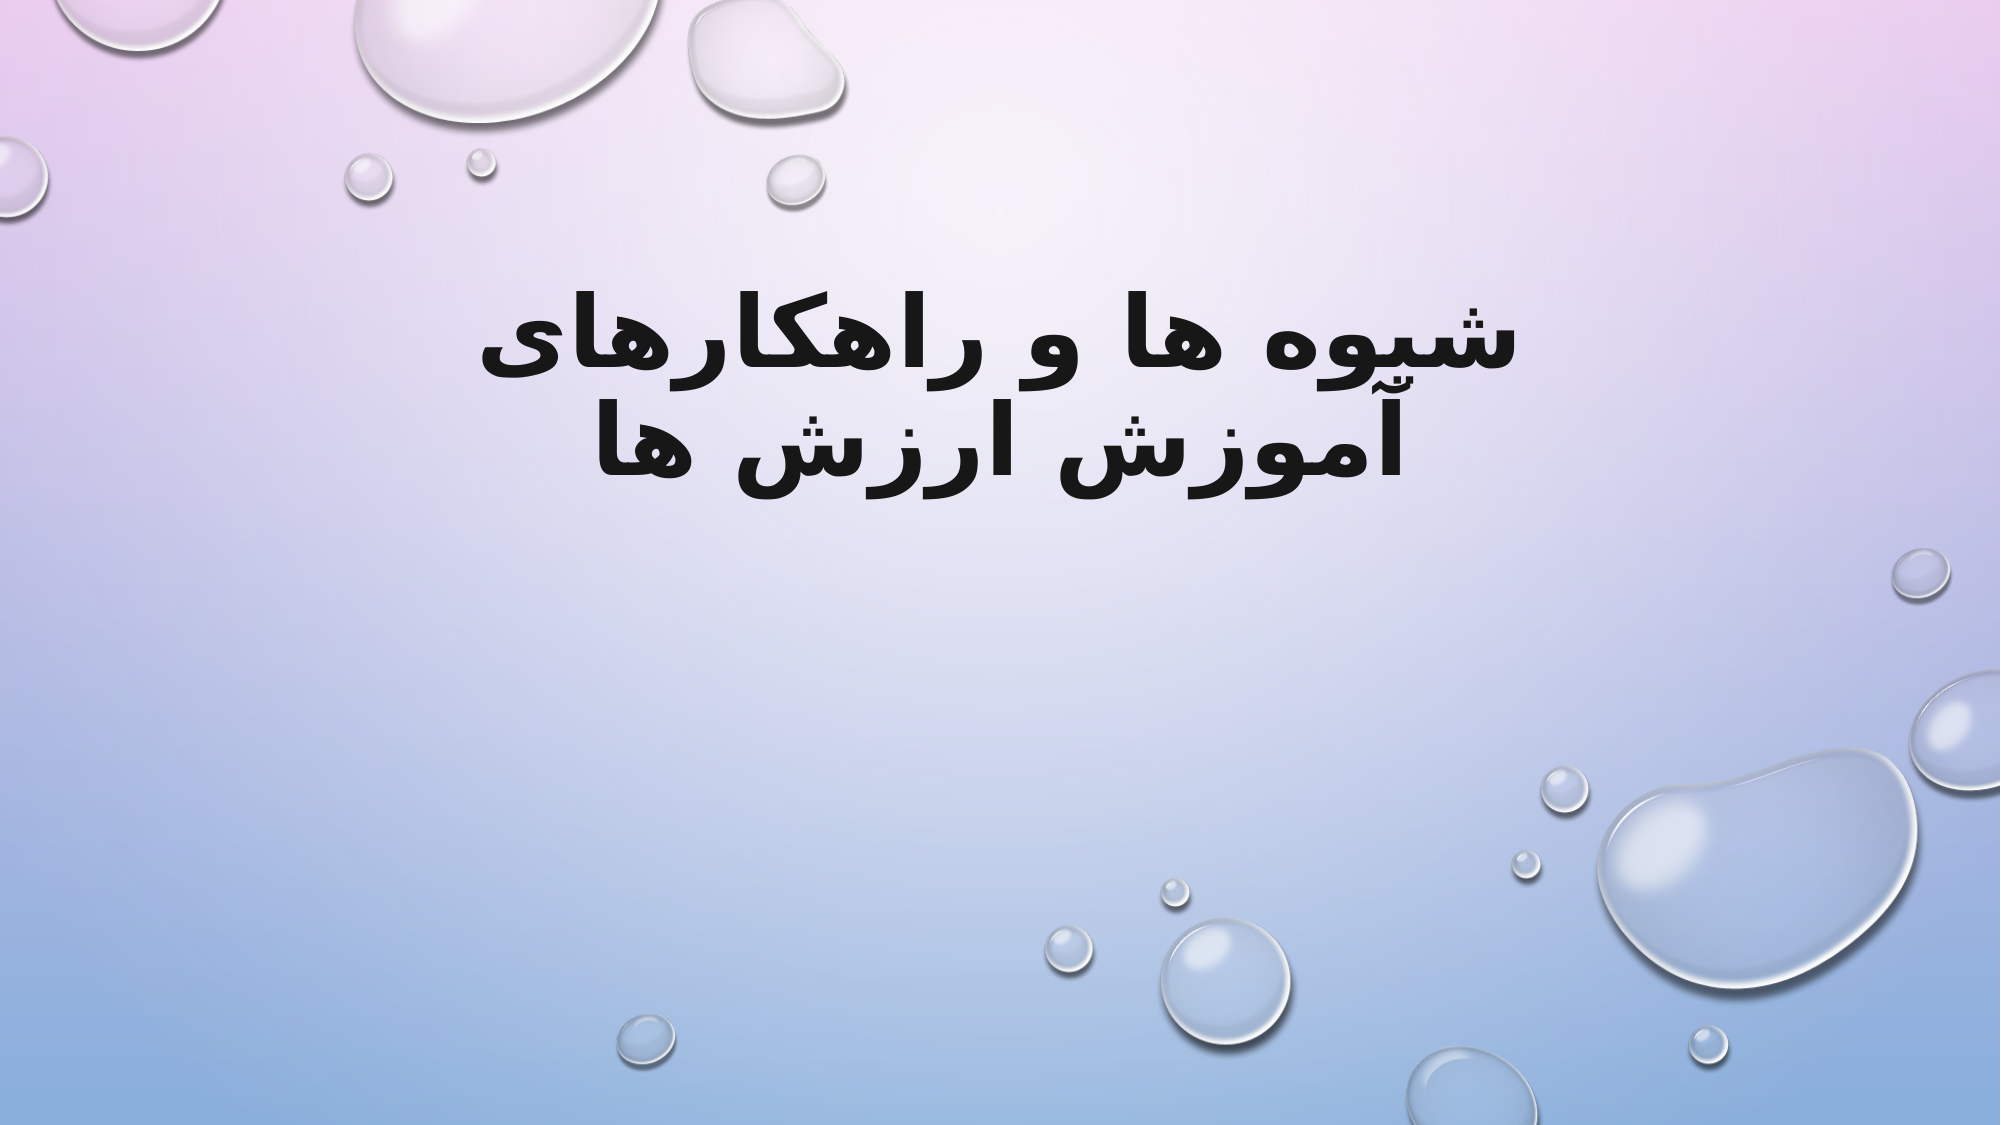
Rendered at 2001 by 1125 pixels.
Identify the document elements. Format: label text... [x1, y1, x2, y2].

title شيوه ها و راهکارهای آموزش ارزش ها [287, 213, 1713, 625]
picture [0, 0, 2000, 1125]
